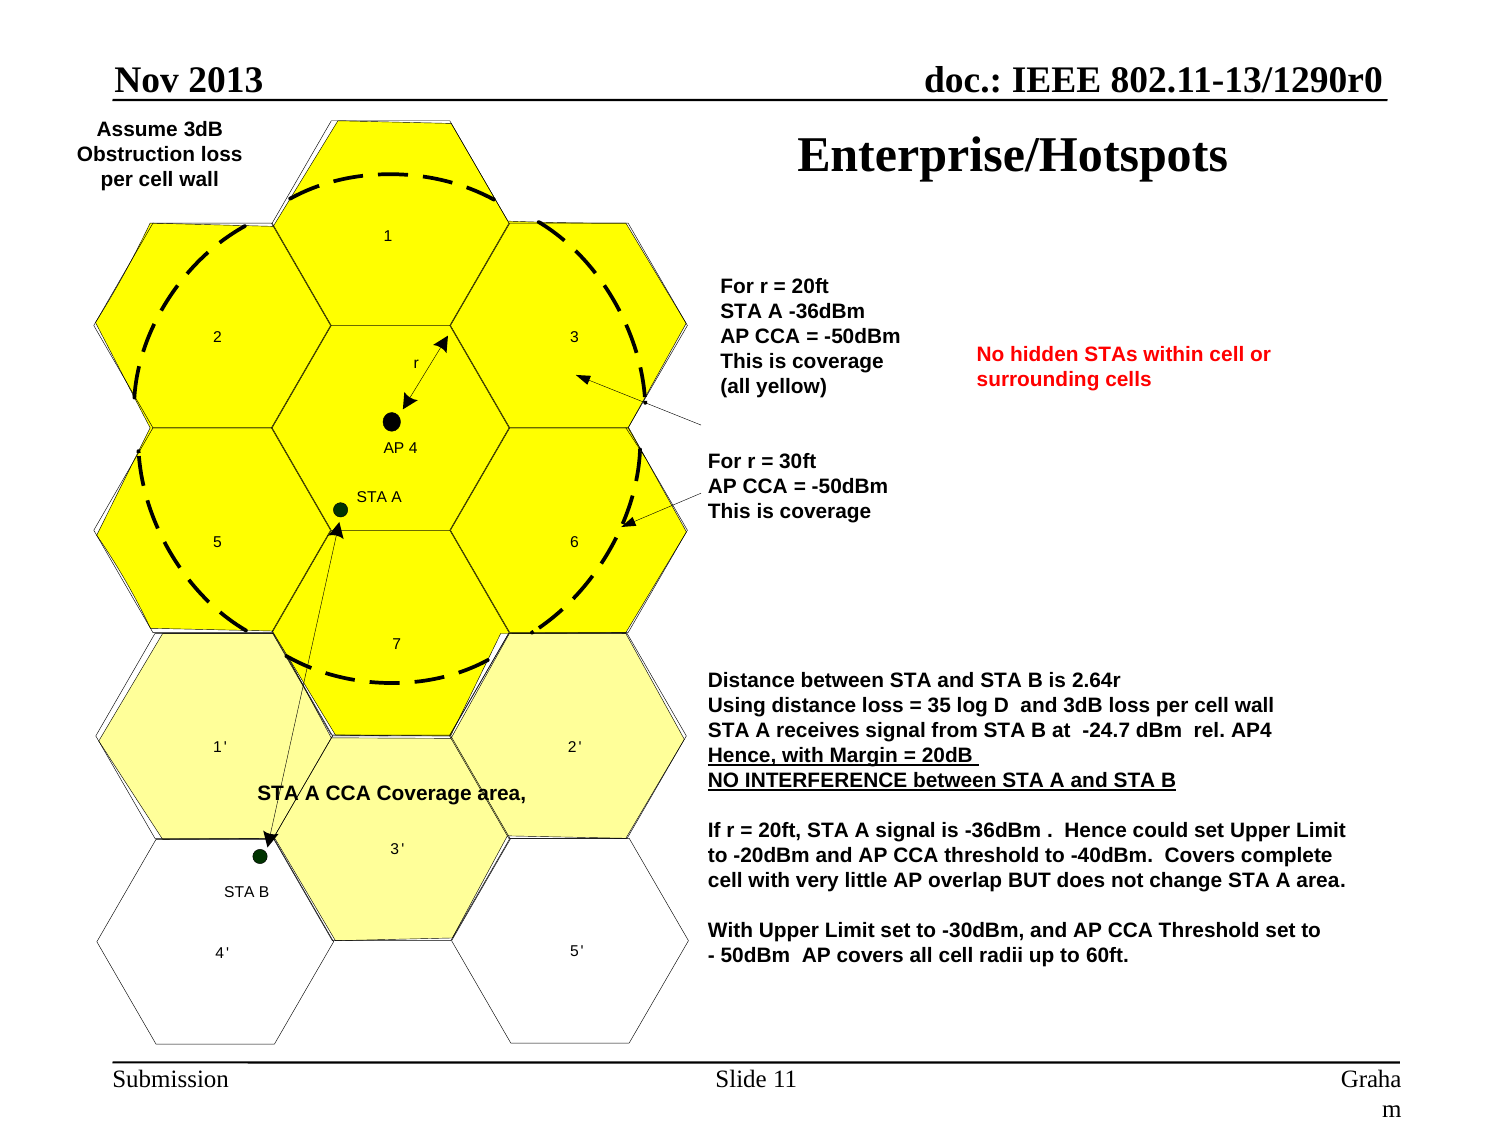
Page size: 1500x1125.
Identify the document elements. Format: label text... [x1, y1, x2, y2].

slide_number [114, 54, 286, 101]
picture [74, 112, 1355, 1047]
slide_number Slide 11 [712, 1061, 800, 1093]
footer Graham Smith, DSP Group [1324, 1061, 1402, 1093]
